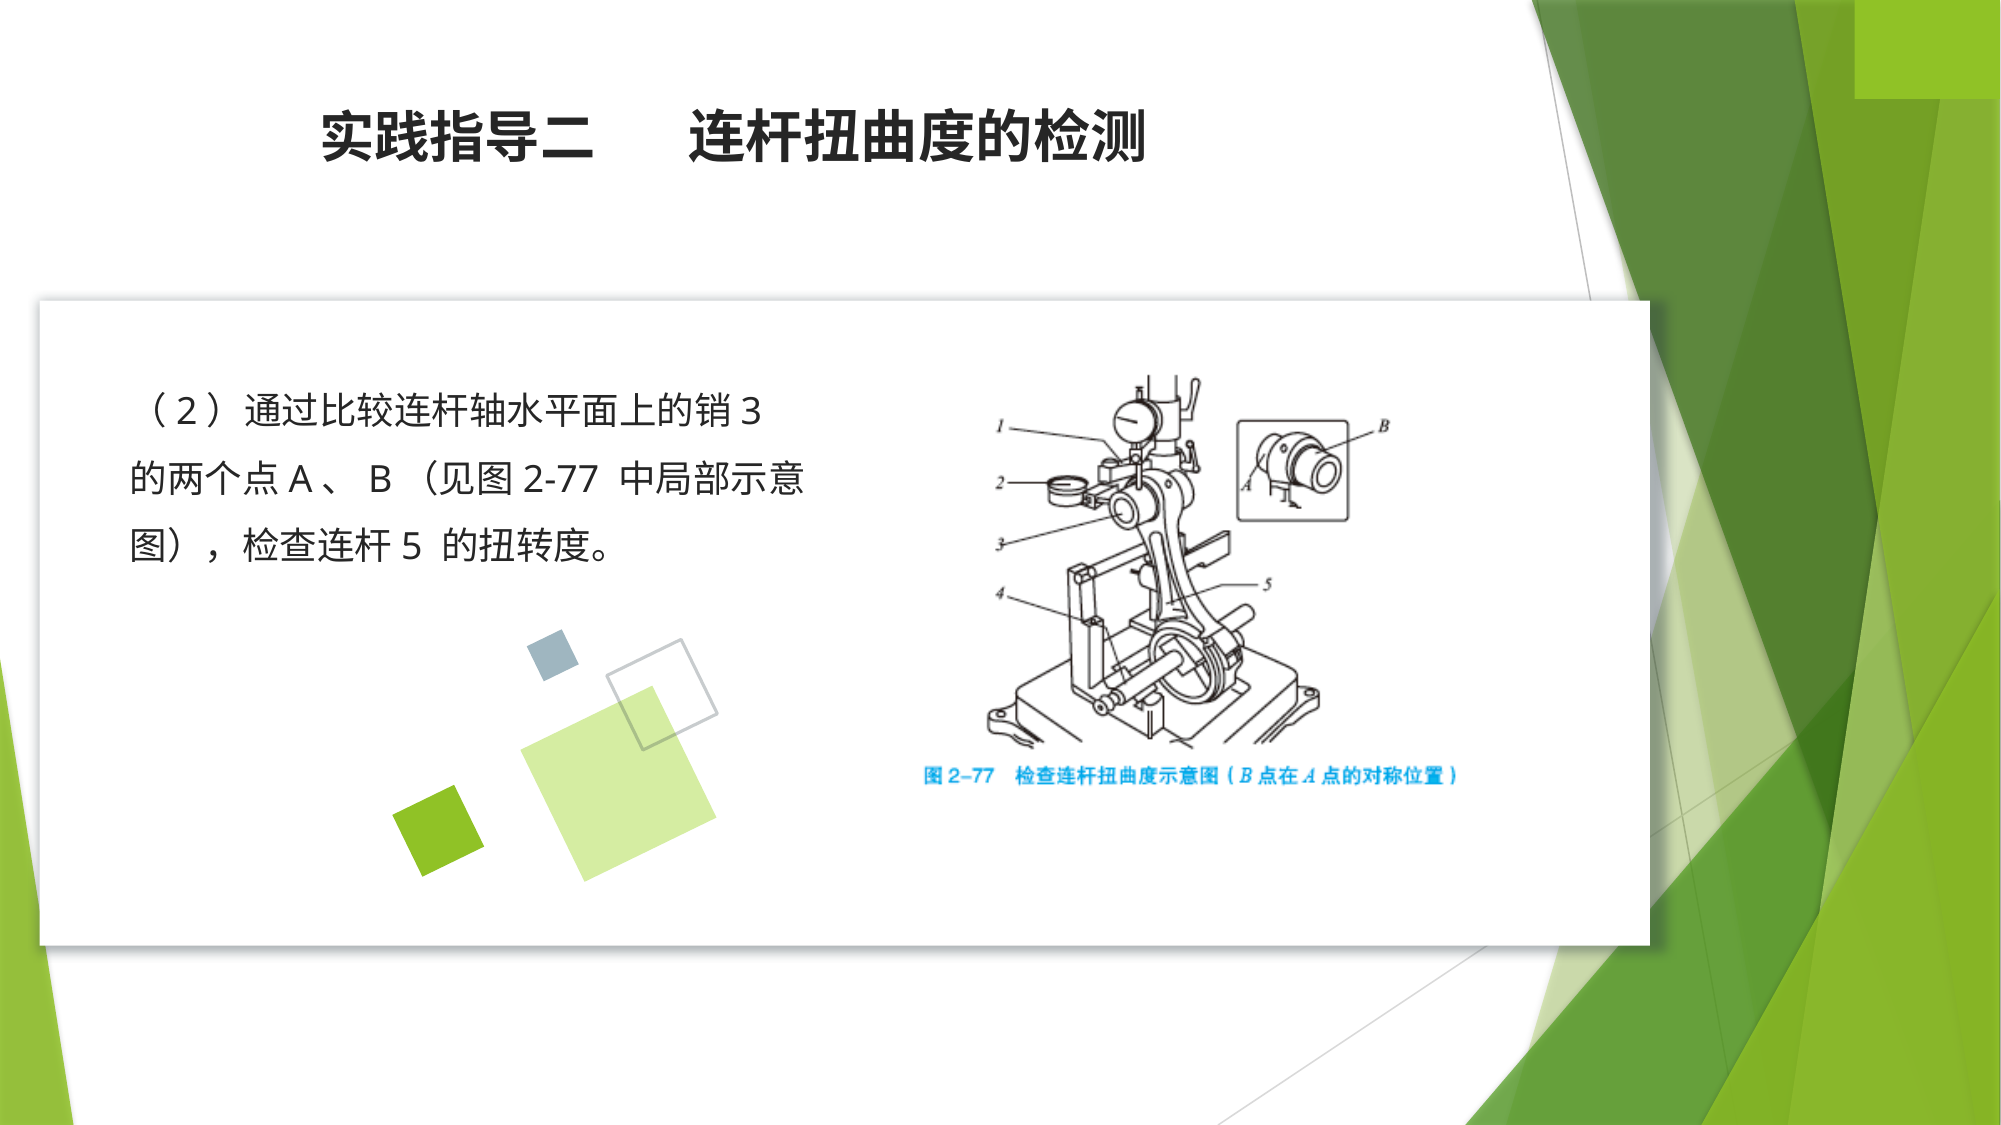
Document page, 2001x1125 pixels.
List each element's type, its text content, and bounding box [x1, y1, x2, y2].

text_box [38, 299, 1651, 947]
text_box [389, 627, 723, 888]
text_box 实践指导二 连杆扭曲度的检测 [304, 78, 1165, 198]
picture [887, 366, 1479, 804]
text_box （2）通过比较连杆轴水平面上的销3 的两个点A、B（见图2-77 中局部示意图），检查连杆5 的扭转度。 [114, 357, 830, 889]
text_box [1853, 0, 2000, 100]
